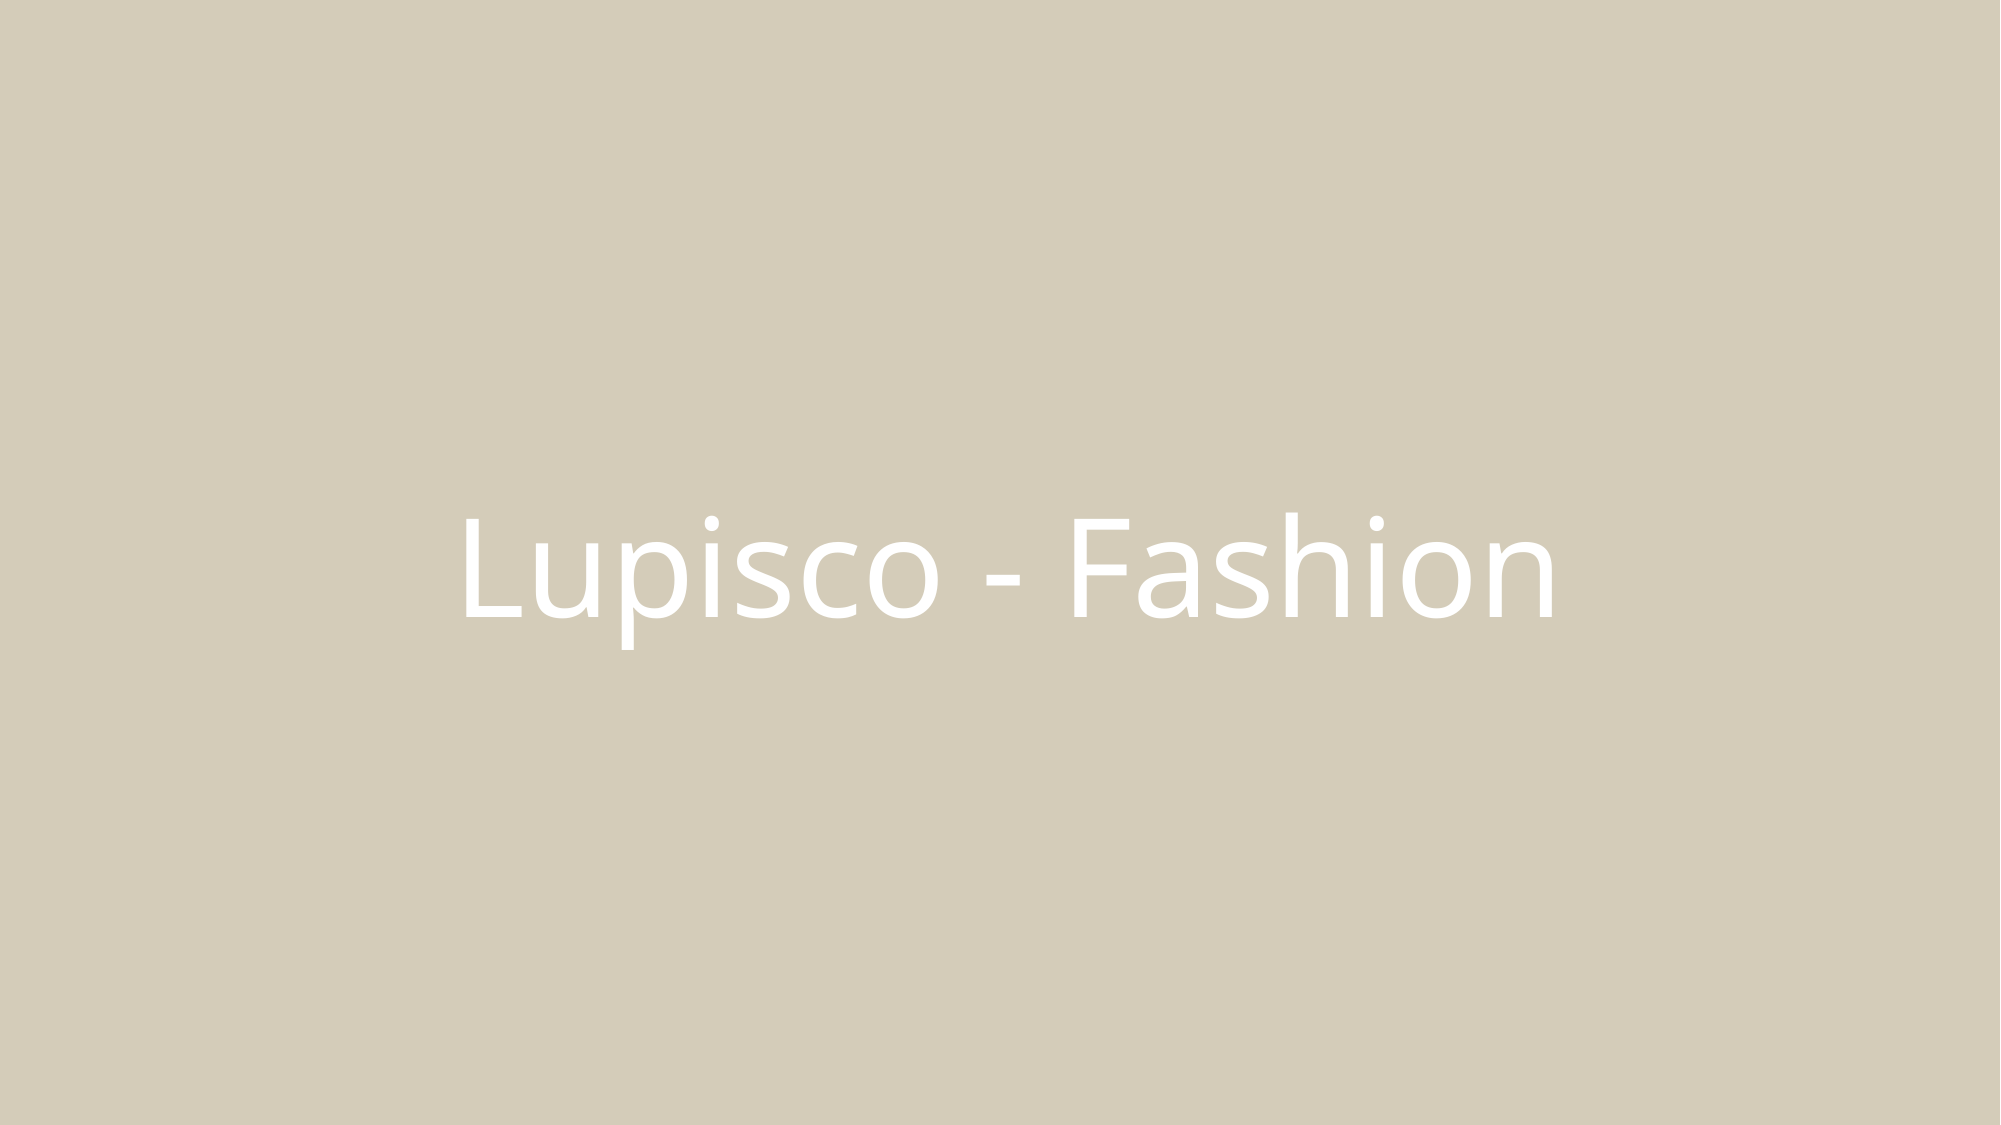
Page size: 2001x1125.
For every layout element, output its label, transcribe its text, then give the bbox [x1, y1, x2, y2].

text_box Lupisco - Fashion [1382, 516, 1597, 608]
picture [618, 287, 1382, 838]
text_box Lupisco - Fashion [421, 516, 618, 608]
